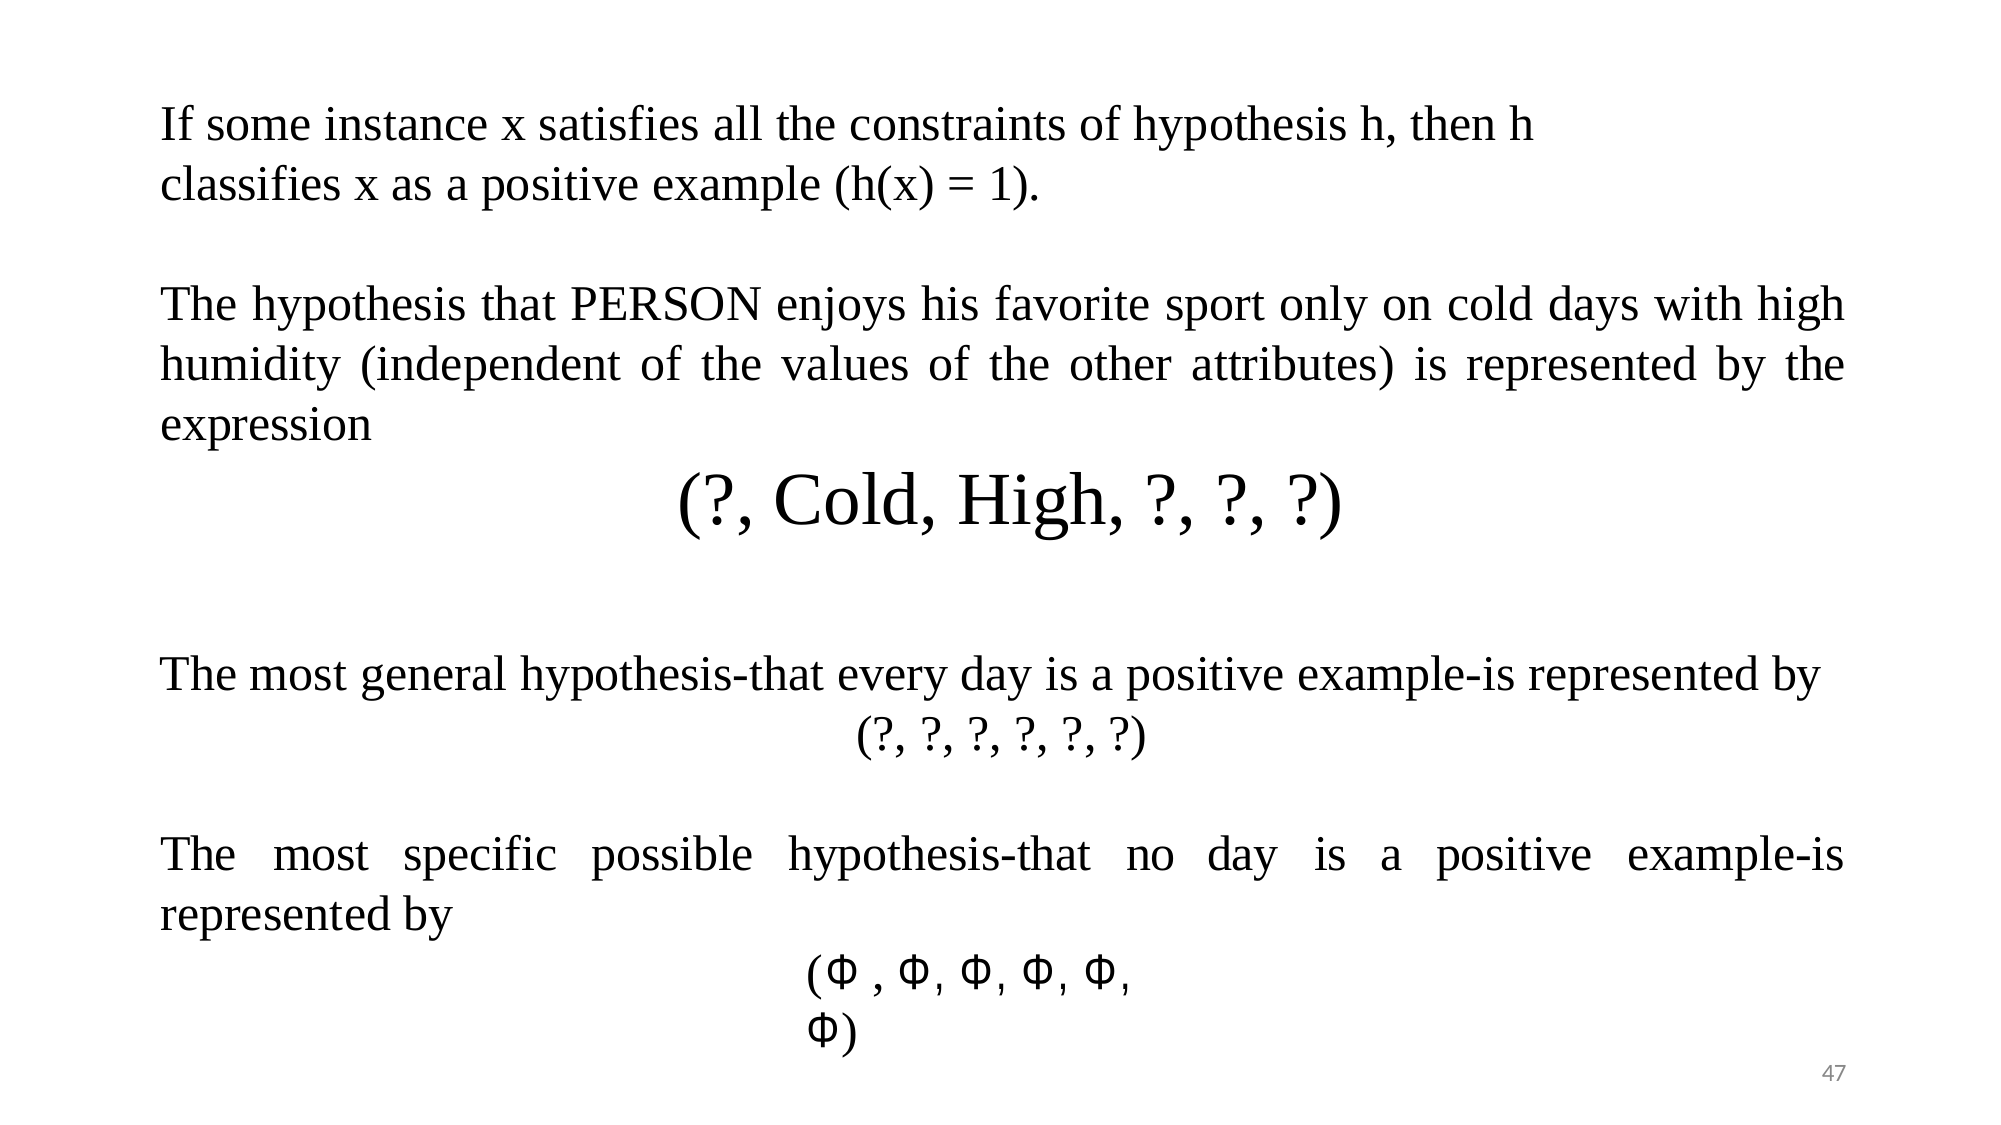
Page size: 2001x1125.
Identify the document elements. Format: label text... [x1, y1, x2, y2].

text_box If some instance x satisfies all the constraints of hypothesis h, then h classifies x as a positive example (h(x) = 1). [158, 88, 1728, 211]
text_box The most general hypothesis-that every day is a positive example-is represented by (?, ?, ?, ?, ?, ?) [158, 638, 1823, 761]
slide_number 47 [1815, 1060, 1856, 1125]
text_box day is a positive example-is [1205, 818, 1846, 881]
title The hypothesis that PERSON enjoys his favorite sport only on cold days with high humidity (independent of the values of the other attributes) is represented by the expression (?, Cold, High, ?, ?, ?) [158, 268, 1847, 540]
text_box The most specific possible hypothesis-that no represented by (Φ , Φ, Φ, Φ, Φ, Φ) [158, 818, 1200, 1058]
